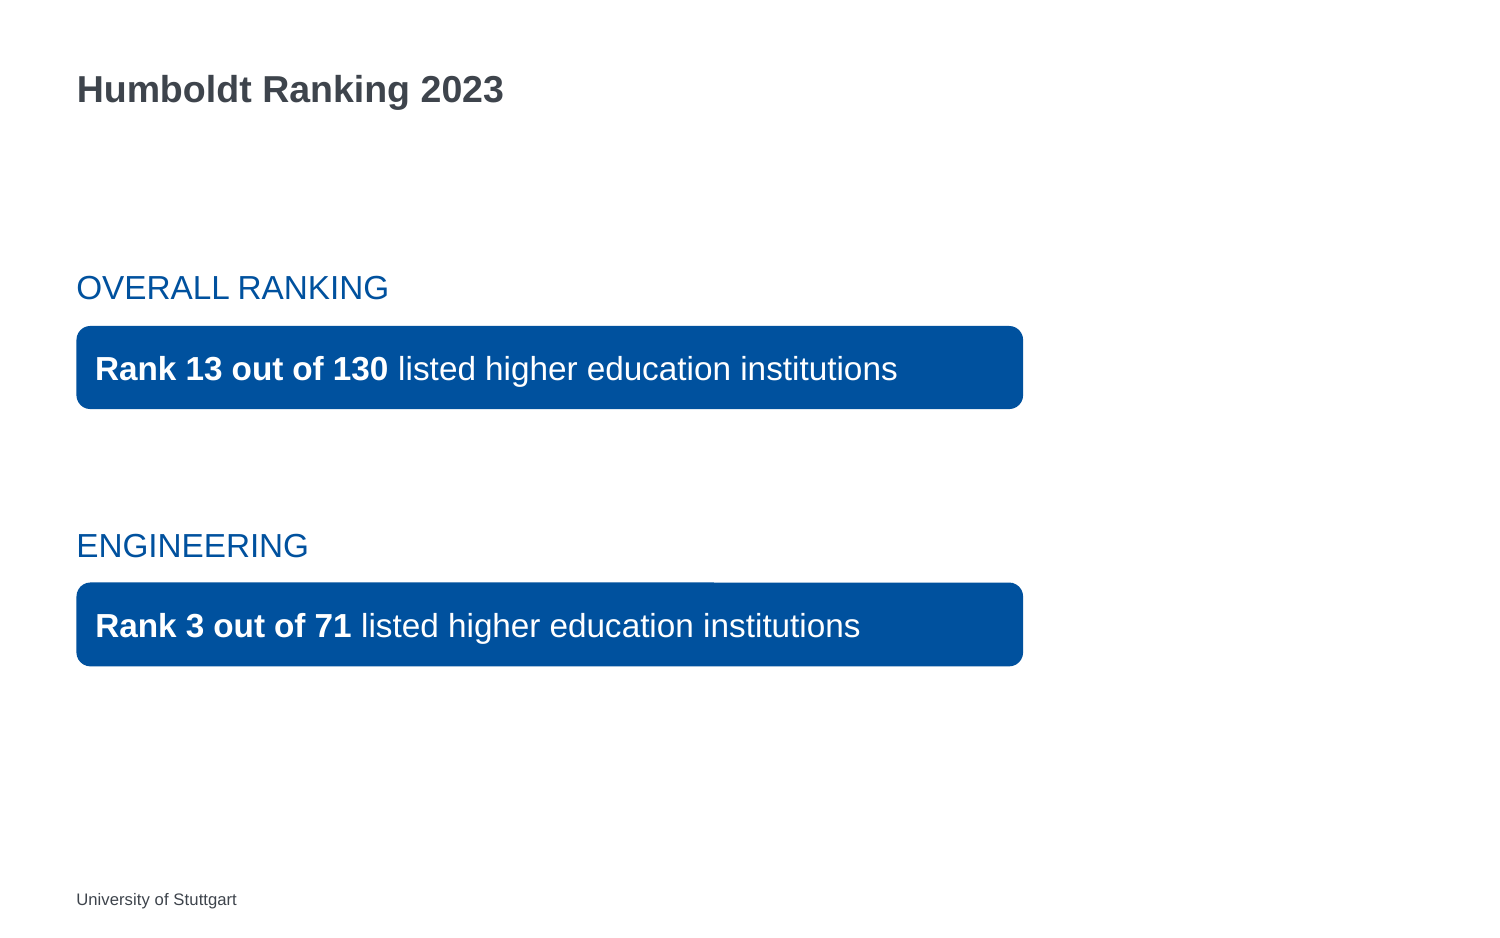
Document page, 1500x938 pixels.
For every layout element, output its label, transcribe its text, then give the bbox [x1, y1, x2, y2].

text_box Overall ranking [76, 262, 727, 302]
title Humboldt Ranking 2023 [76, 64, 1424, 111]
text_box engineering [76, 496, 727, 583]
text_box Rank 13 out of 130 listed higher education institutions [75, 324, 1025, 411]
footer University of Stuttgart [76, 888, 1072, 910]
text_box Rank 3 out of 71 listed higher education institutions [75, 581, 1025, 668]
